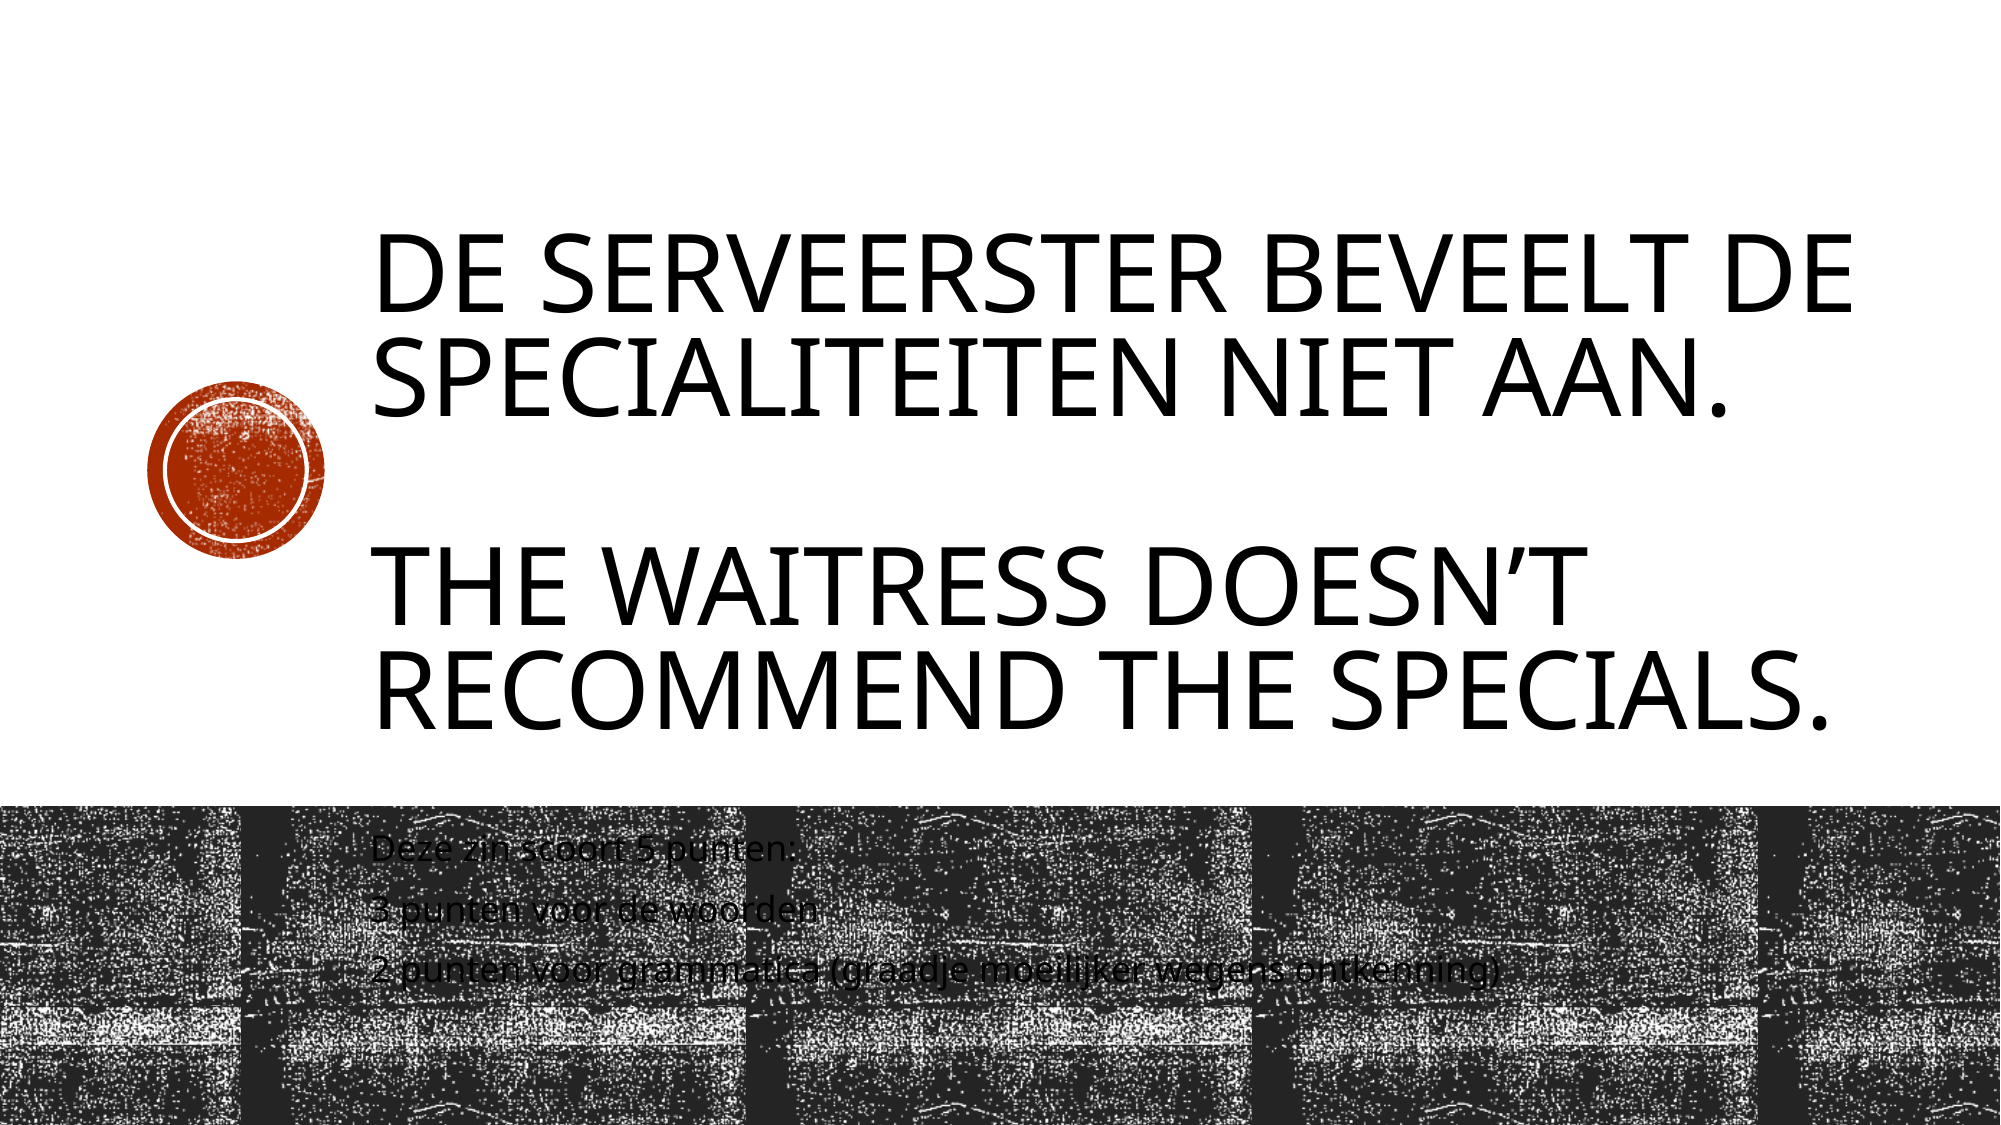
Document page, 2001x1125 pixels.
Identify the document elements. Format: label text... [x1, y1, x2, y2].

title De serveerster beveelt de specialiteiten niet aan. The waitress doesn’t recommend the specials. [355, 201, 1878, 779]
list Deze zin scoort 5 punten: 3 punten voor de woorden 2 punten voor grammatica (graadje moeilijker wegens ontkenning) [355, 823, 1841, 999]
